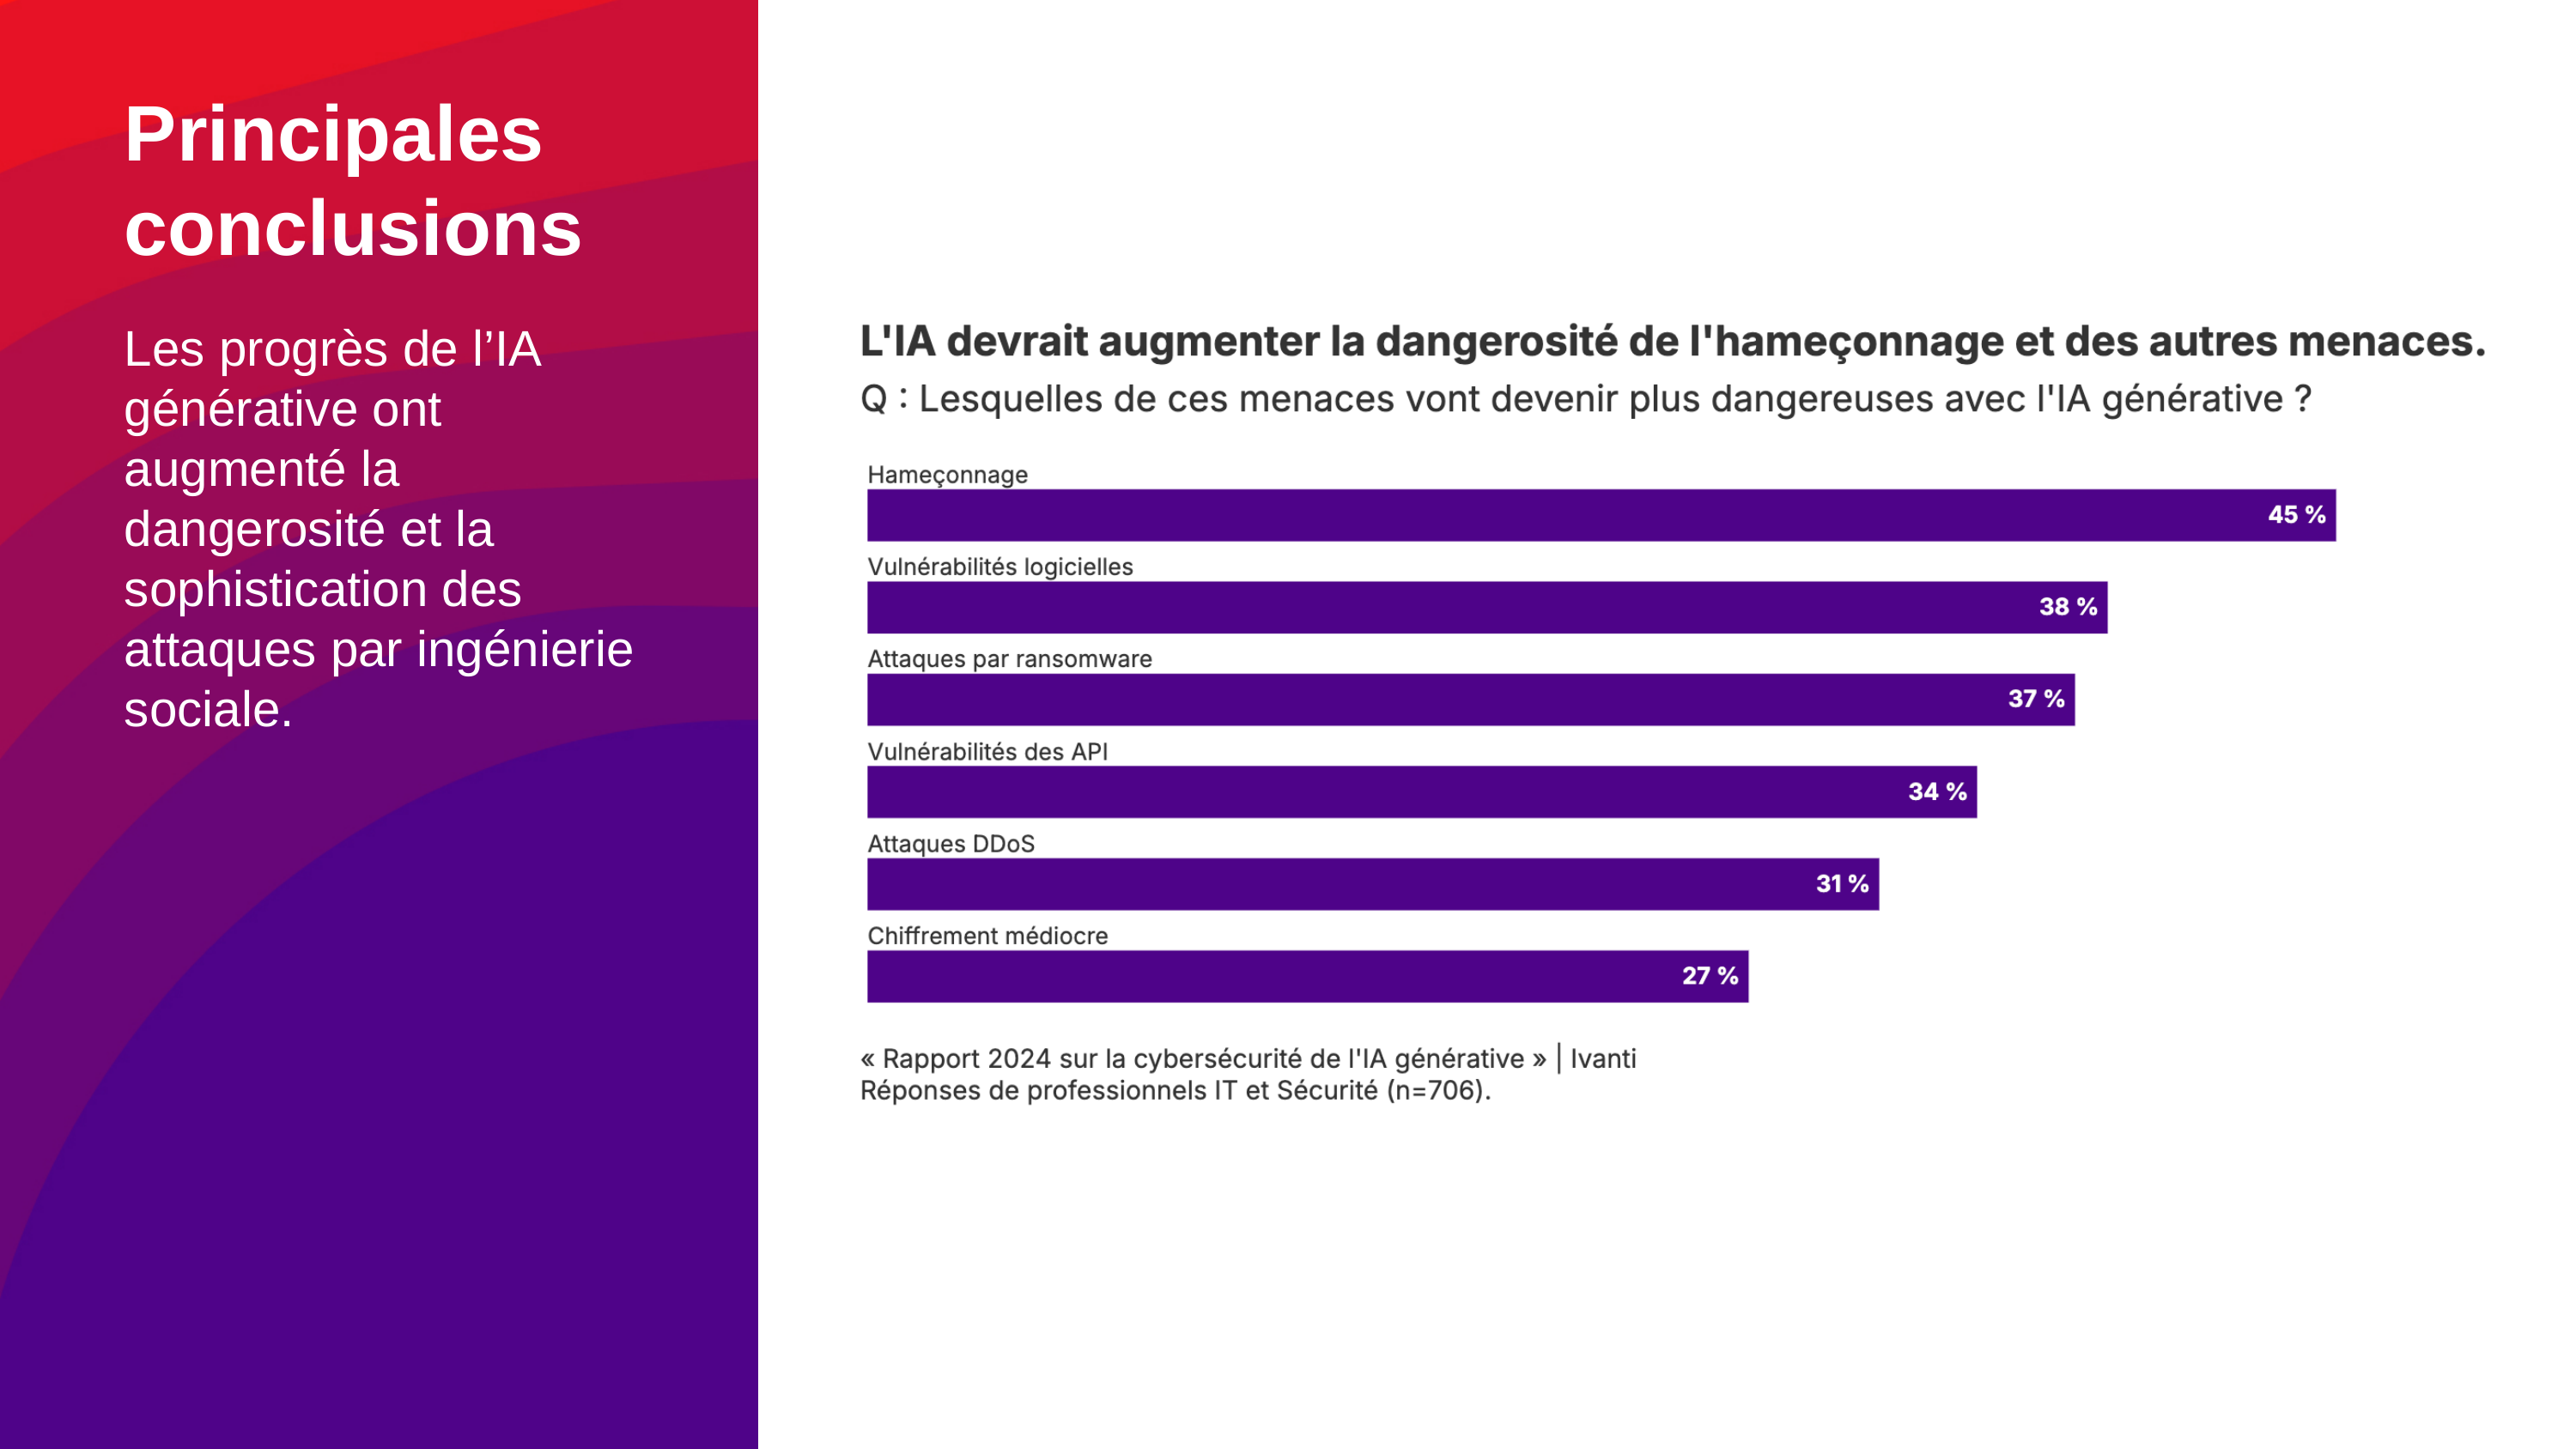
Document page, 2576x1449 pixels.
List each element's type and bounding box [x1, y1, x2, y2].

picture [840, 296, 2524, 1125]
picture [0, 0, 759, 1449]
